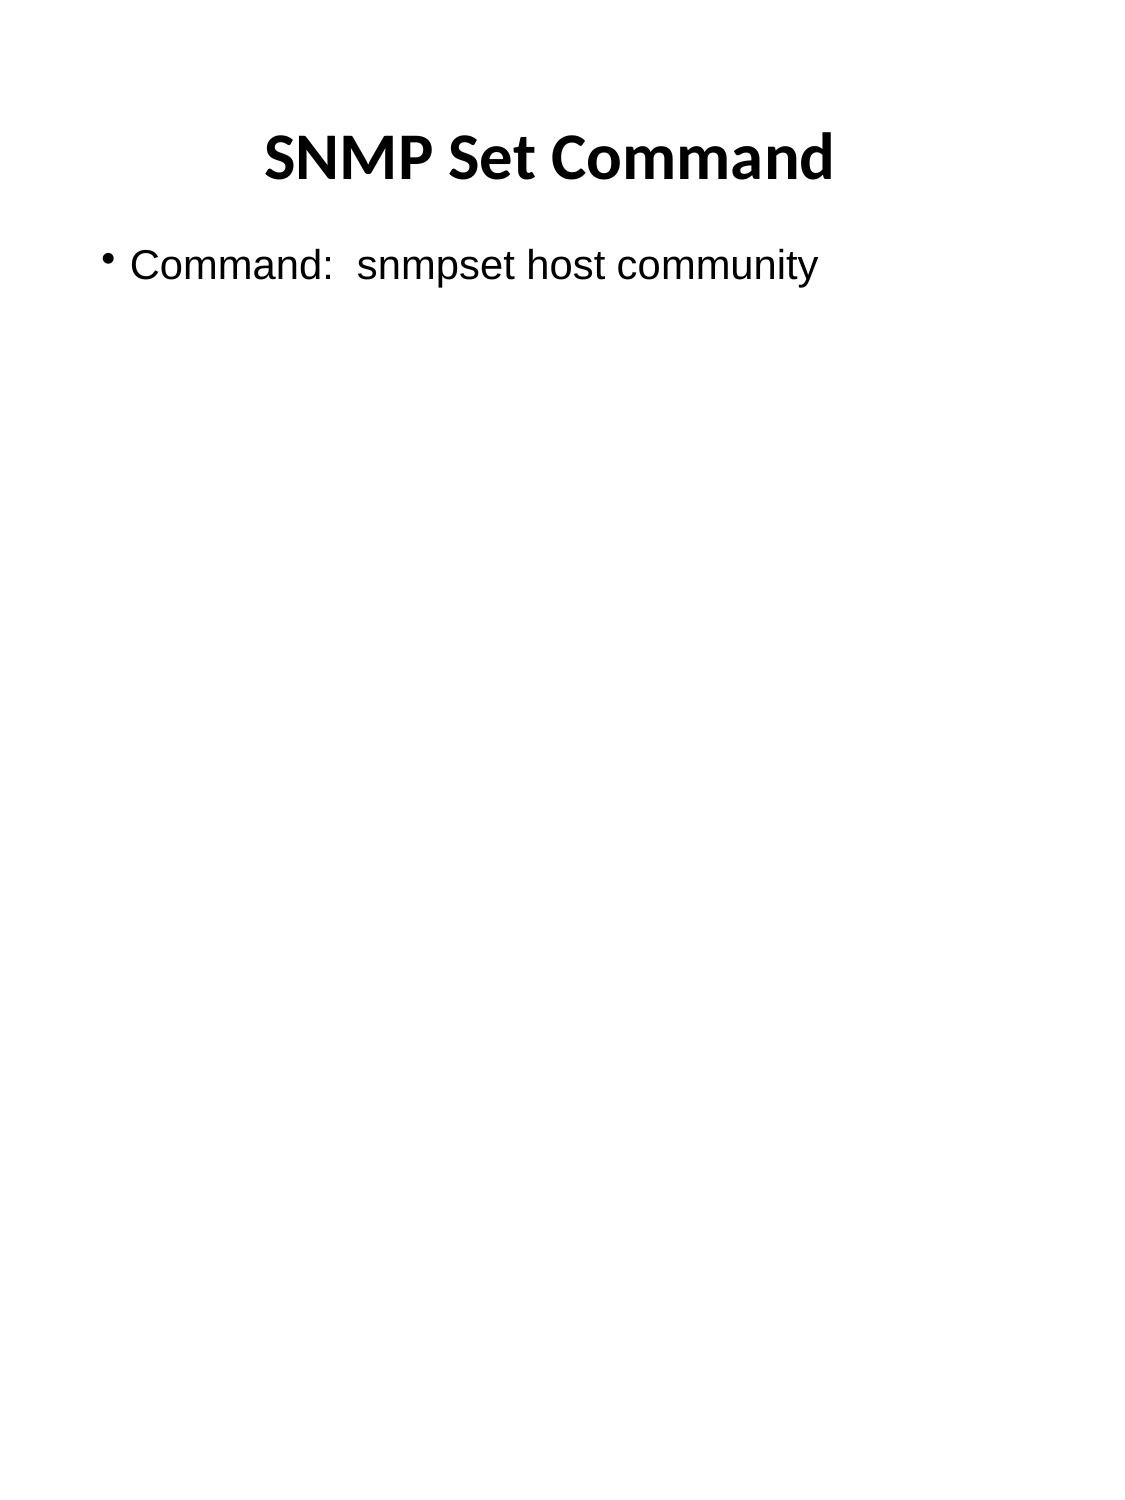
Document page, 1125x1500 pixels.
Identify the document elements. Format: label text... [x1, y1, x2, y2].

title SNMP Set Command [87, 105, 1013, 371]
text_box Command: snmpset host community [86, 236, 834, 297]
